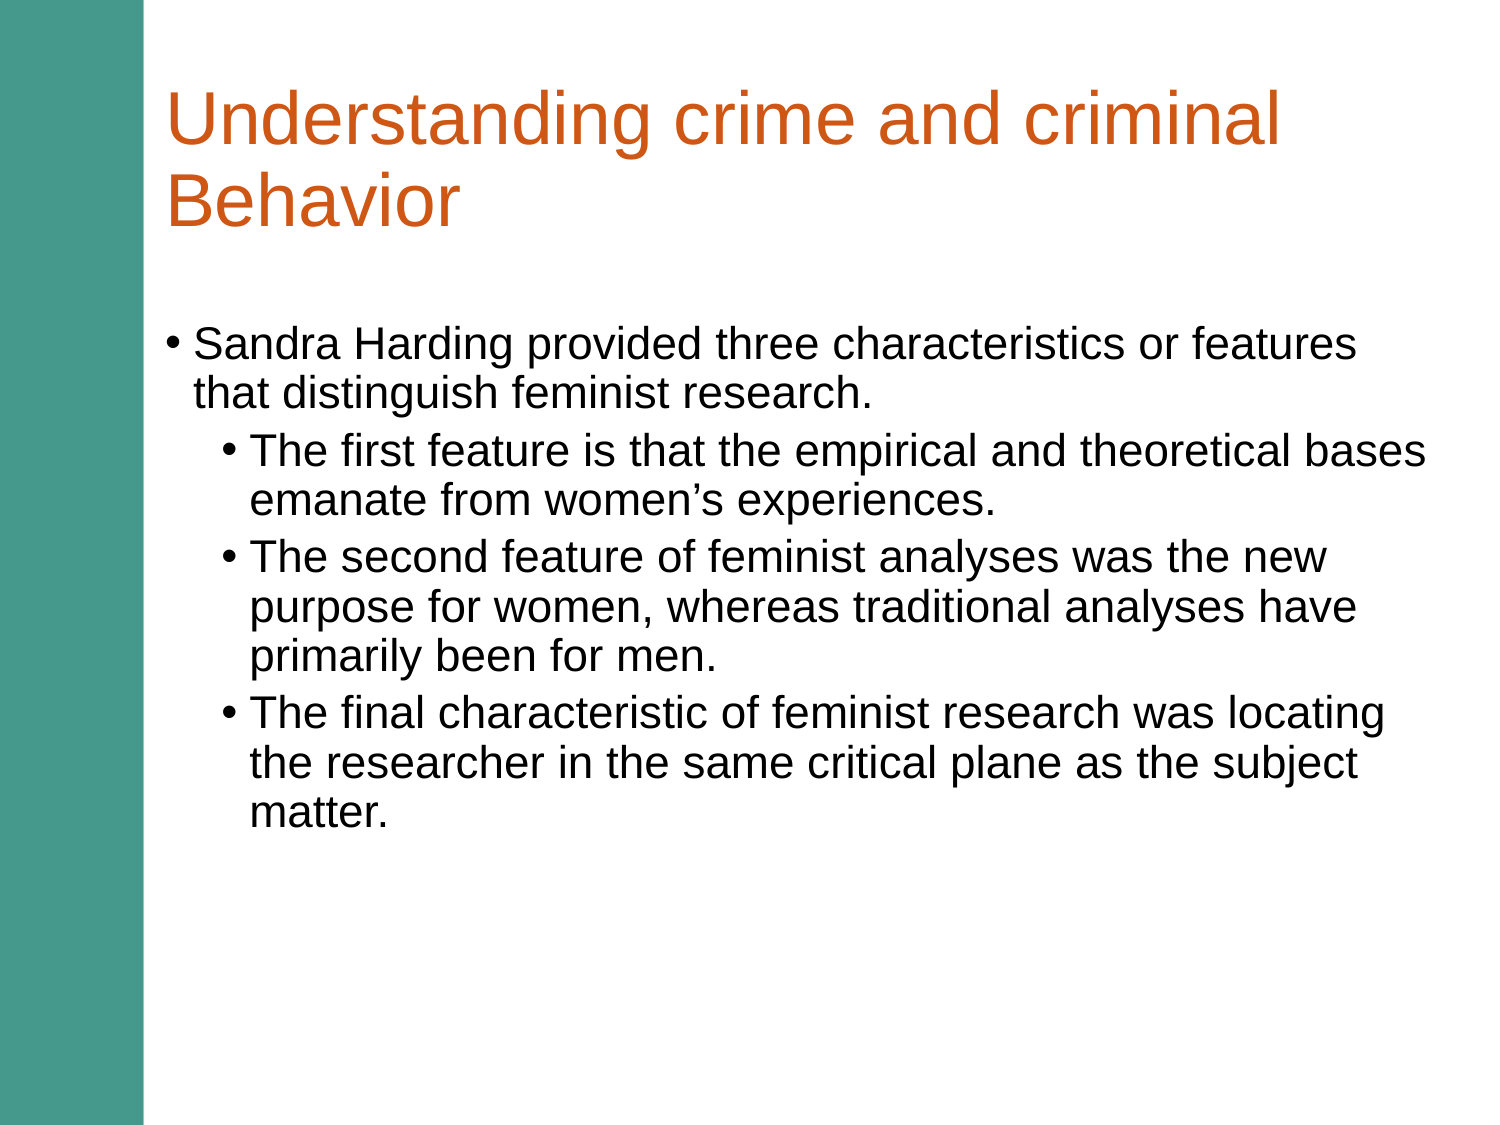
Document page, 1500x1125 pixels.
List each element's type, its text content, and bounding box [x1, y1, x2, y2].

picture [0, 0, 1500, 1125]
list Sandra Harding provided three characteristics or features that distinguish feminist research. The first feature is that the empirical and theoretical bases emanate from women’s experiences. The second feature of feminist analyses was the new purpose for women, whereas traditional analyses have primarily been for men. The final characteristic of feminist research was locating the researcher in the same critical plane as the subject matter. [150, 312, 1444, 1027]
title Understanding crime and criminal Behavior [150, 52, 1444, 271]
